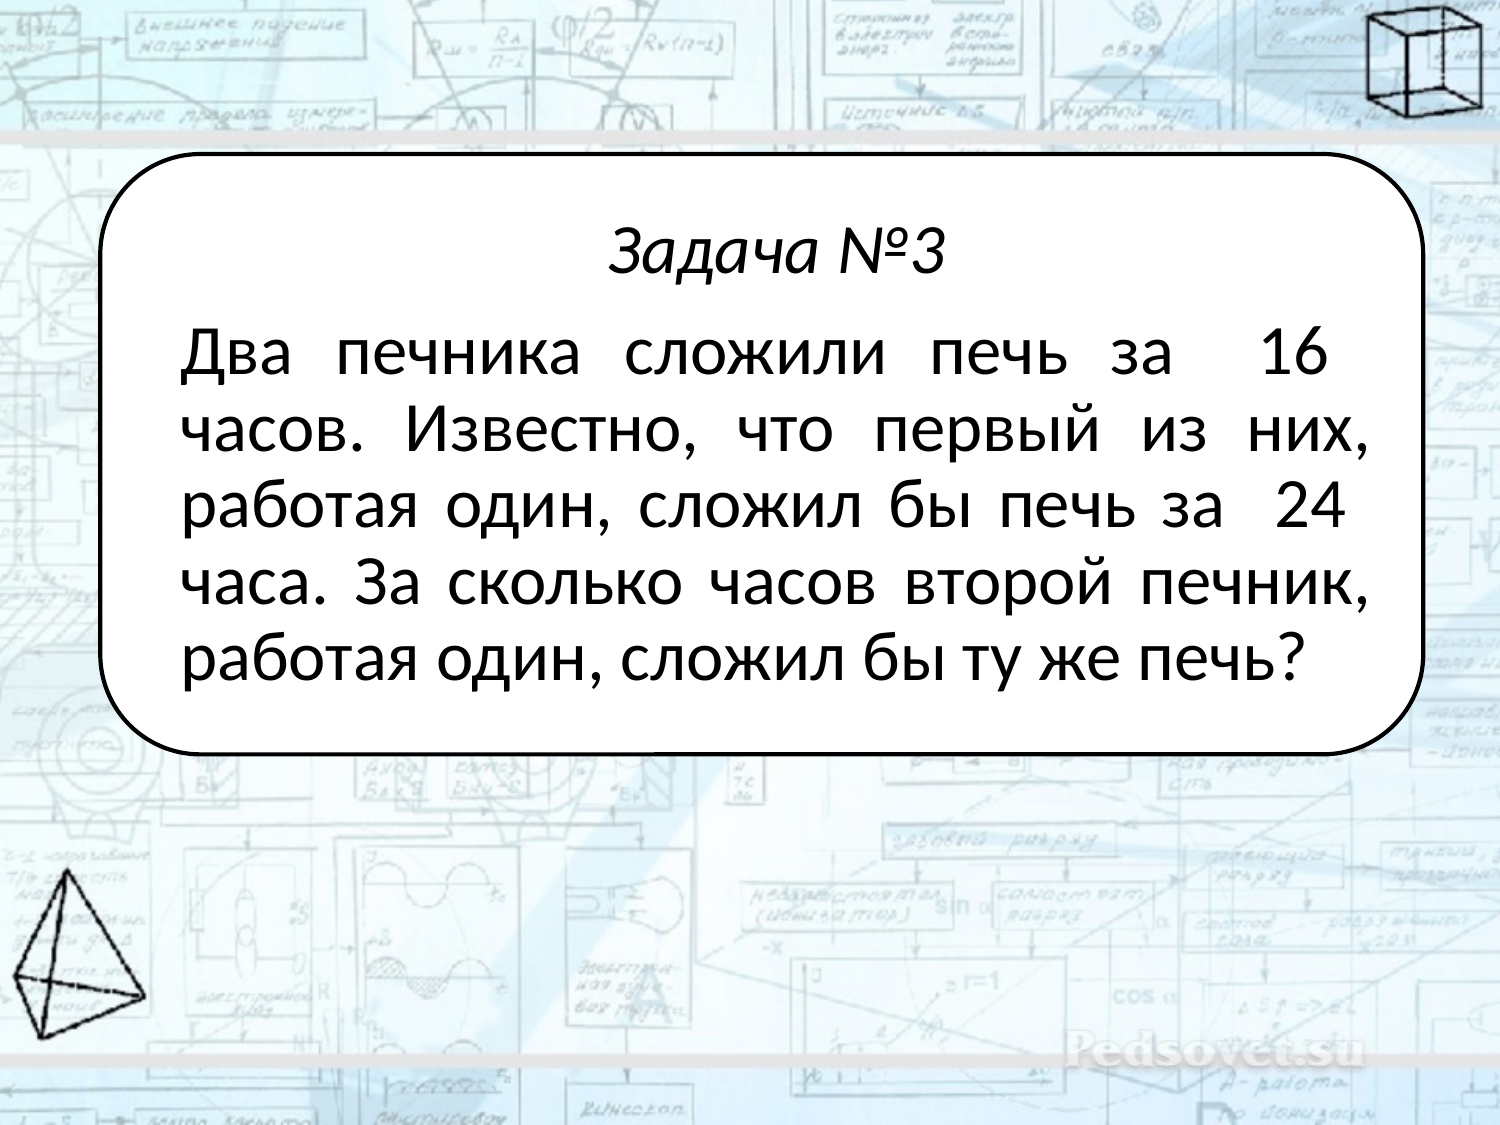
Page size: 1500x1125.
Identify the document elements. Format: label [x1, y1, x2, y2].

picture [0, 0, 1500, 1125]
text_box [100, 148, 1424, 764]
